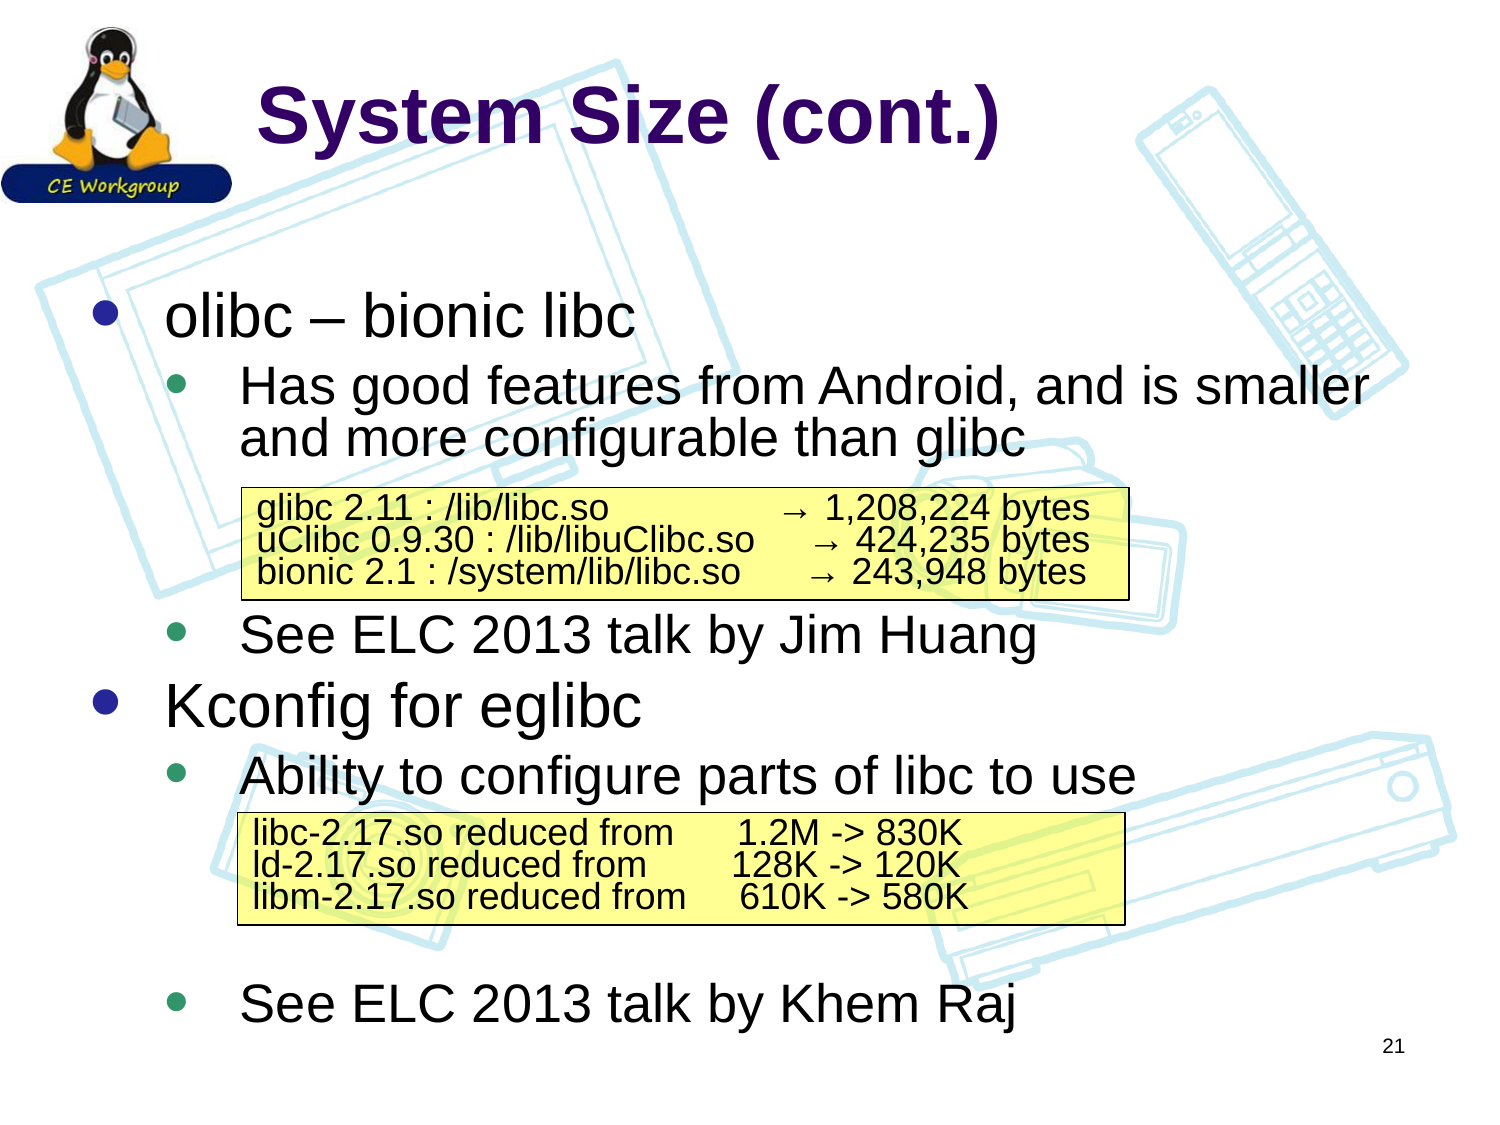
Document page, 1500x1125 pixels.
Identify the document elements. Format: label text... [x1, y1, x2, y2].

picture [0, 0, 1500, 1063]
text_box libc-2.17.so reduced from 1.2M -> 830K ld-2.17.so reduced from 128K -> 120K libm-2.17.so reduced from 610K -> 580K [237, 812, 1125, 925]
text_box glibc 2.11 : /lib/libc.so → 1,208,224 bytes uClibc 0.9.30 : /lib/libuClibc.so → 424,235 bytes bionic 2.1 : /system/lib/libc.so → 243,948 bytes [241, 487, 1130, 600]
slide_number 21 [1074, 1025, 1420, 1096]
list olibc – bionic libc Has good features from Android, and is smaller and more configurable than glibc See ELC 2013 talk by Jim Huang Kconfig for eglibc Ability to configure parts of libc to use See ELC 2013 talk by Khem Raj [75, 282, 1420, 1001]
title System Size (cont.) [242, 19, 1475, 227]
